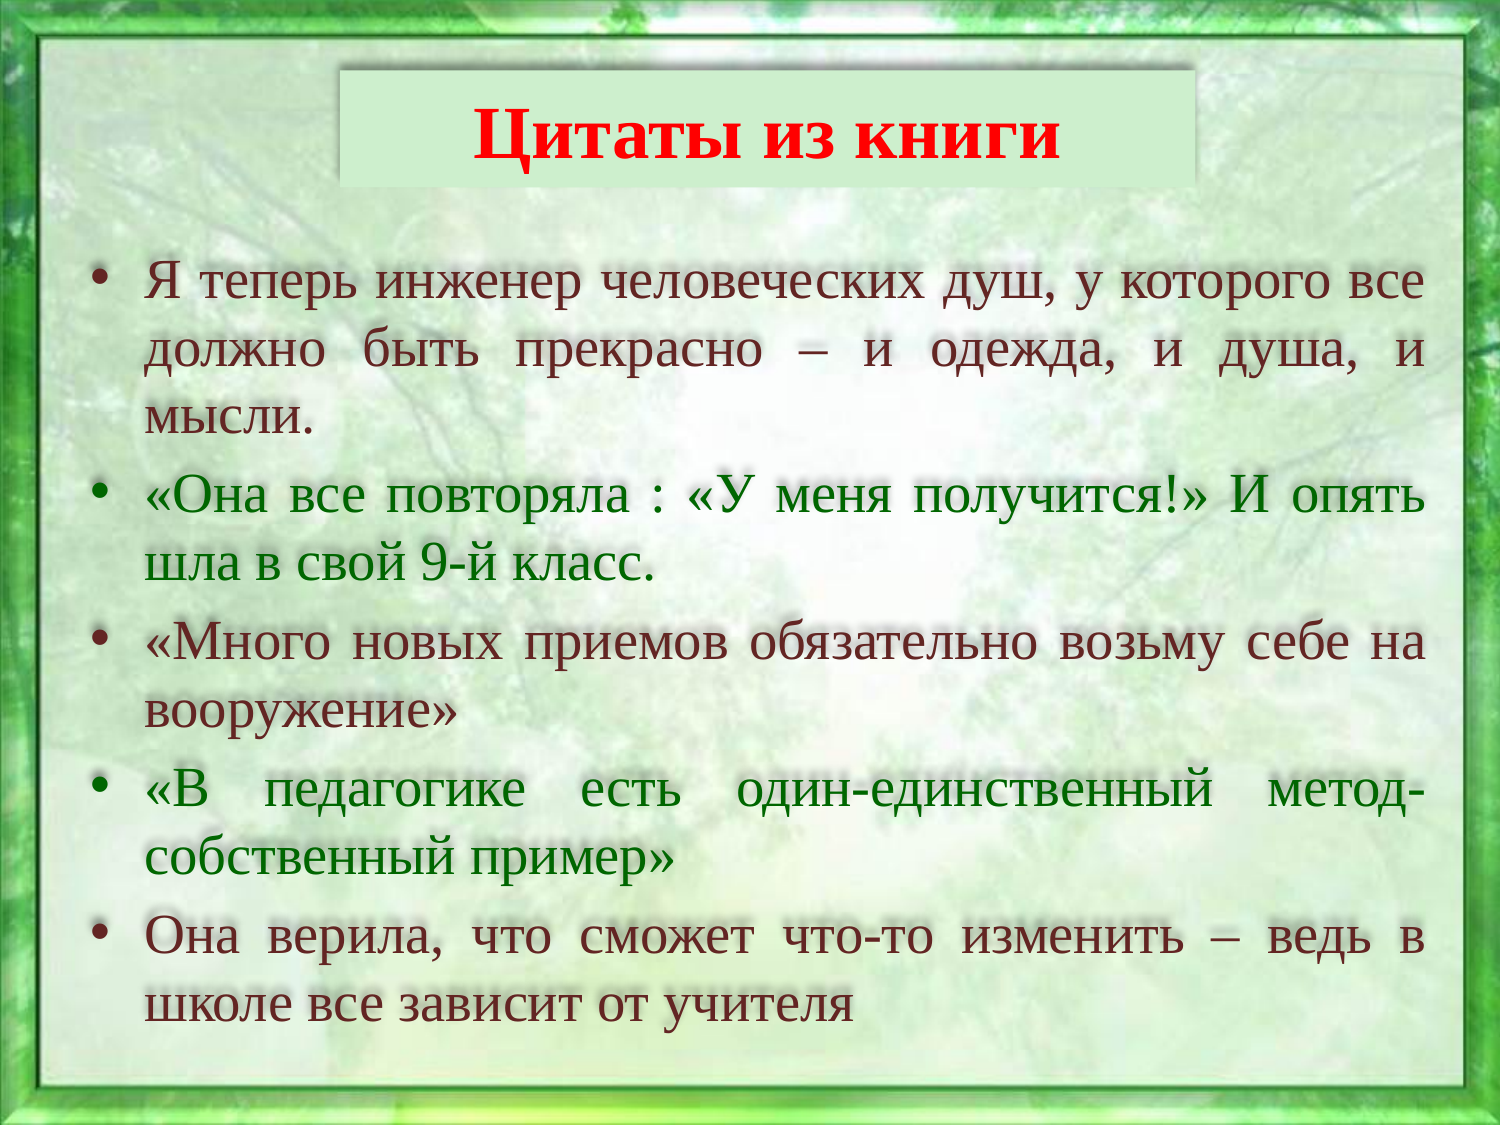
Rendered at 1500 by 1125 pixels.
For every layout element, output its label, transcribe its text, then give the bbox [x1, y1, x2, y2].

title Цитаты из книги [339, 70, 1196, 188]
picture [0, 0, 1500, 1125]
list Я теперь инженер человеческих душ, у которого все должно быть прекрасно – и одежда, и душа, и мысли. «Она все повторяла : «У меня получится!» И опять шла в свой 9-й класс. «Много новых приемов обязательно возьму себе на вооружение» «В педагогике есть один-единственный метод- собственный пример» Она верила, что сможет что-то изменить – ведь в школе все зависит от учителя [75, 234, 1442, 1043]
